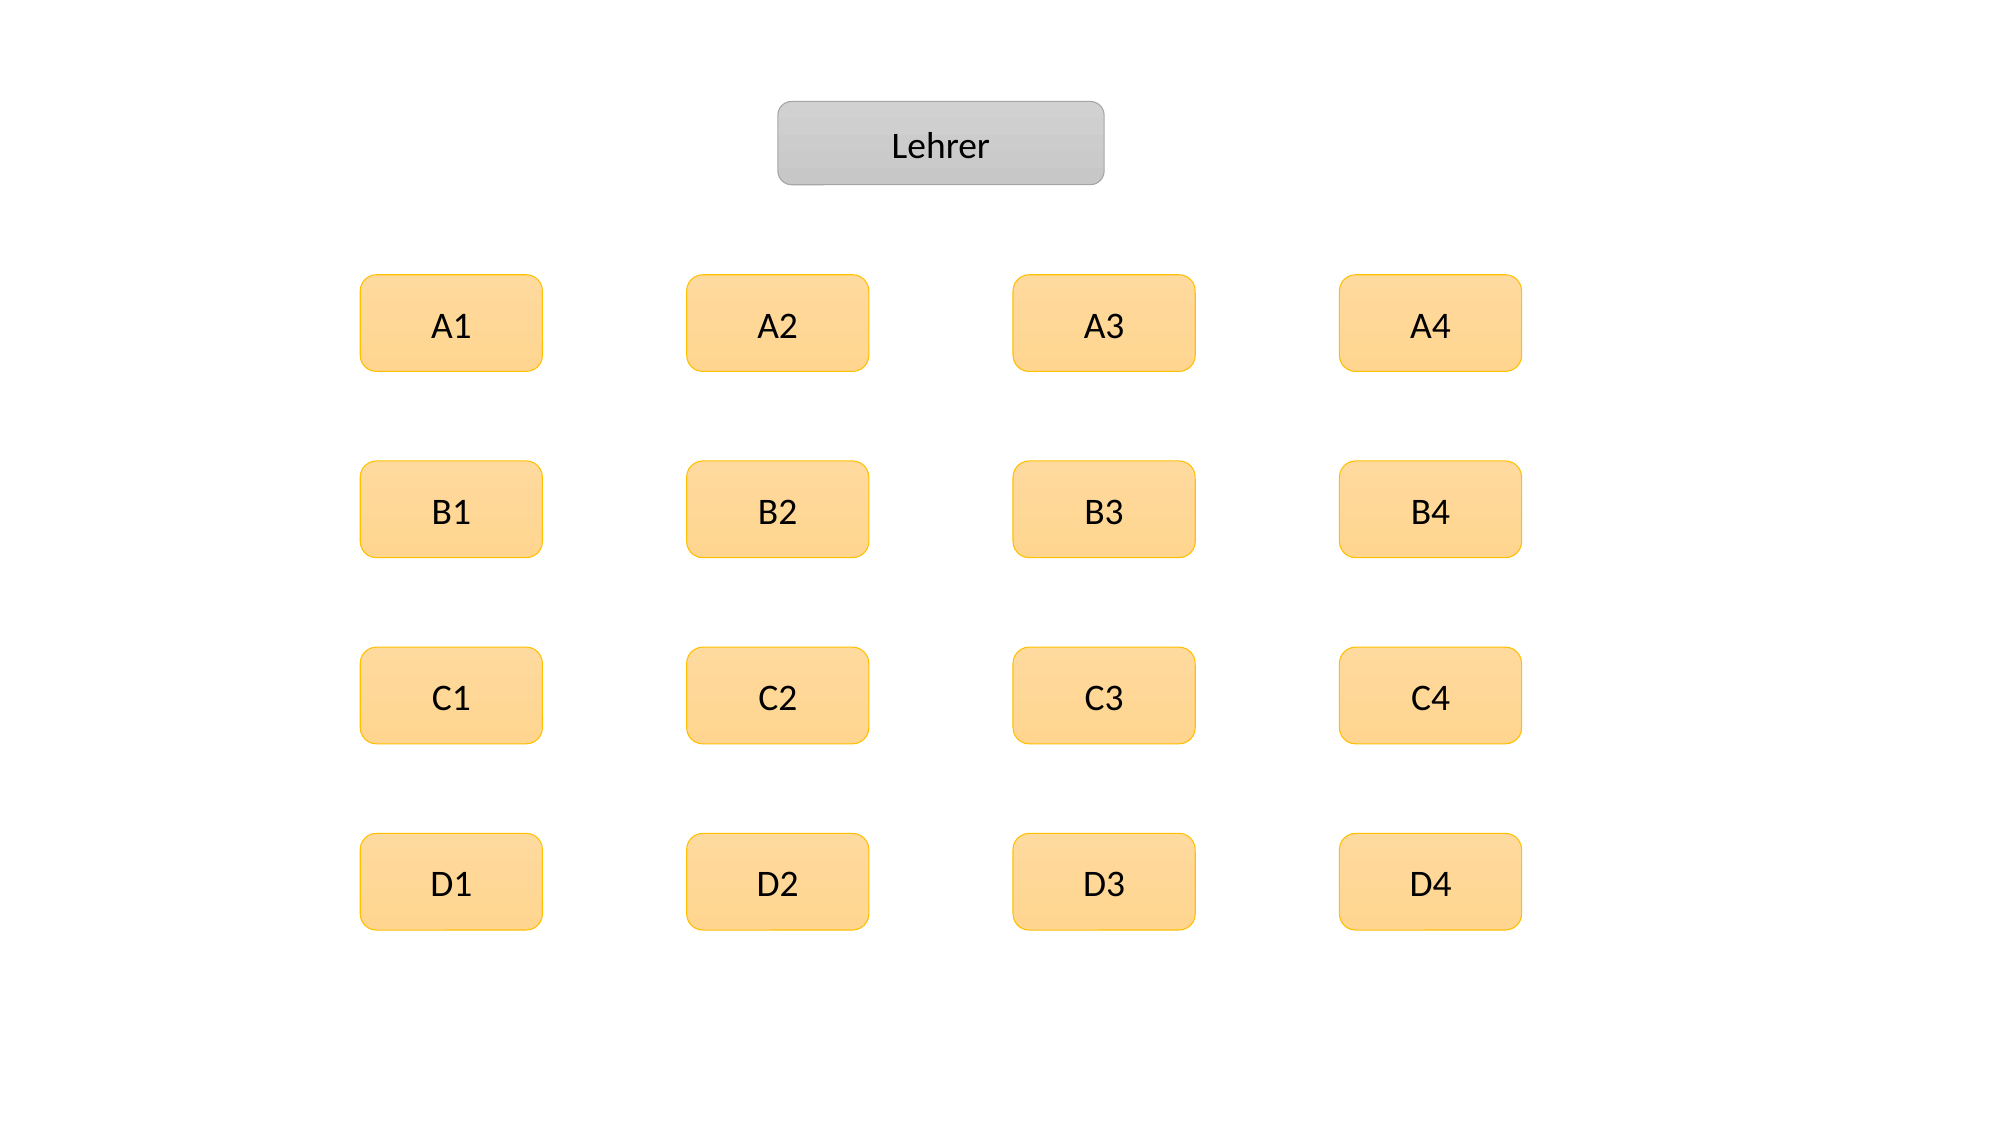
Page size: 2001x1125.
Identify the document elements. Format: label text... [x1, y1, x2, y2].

text_box D1 [359, 832, 544, 931]
text_box A4 [1338, 274, 1523, 372]
text_box Lehrer [777, 100, 1105, 186]
text_box D2 [686, 832, 870, 931]
text_box A3 [1012, 274, 1196, 372]
text_box C2 [686, 646, 870, 745]
text_box D4 [1338, 832, 1523, 931]
text_box B3 [1012, 460, 1196, 559]
text_box B1 [359, 460, 544, 559]
text_box C3 [1012, 646, 1196, 745]
text_box B4 [1338, 460, 1523, 559]
text_box B2 [686, 460, 870, 559]
text_box D3 [1012, 832, 1196, 931]
text_box C1 [359, 646, 544, 745]
text_box A1 [359, 274, 544, 372]
text_box A2 [686, 274, 870, 372]
text_box C4 [1338, 646, 1523, 745]
